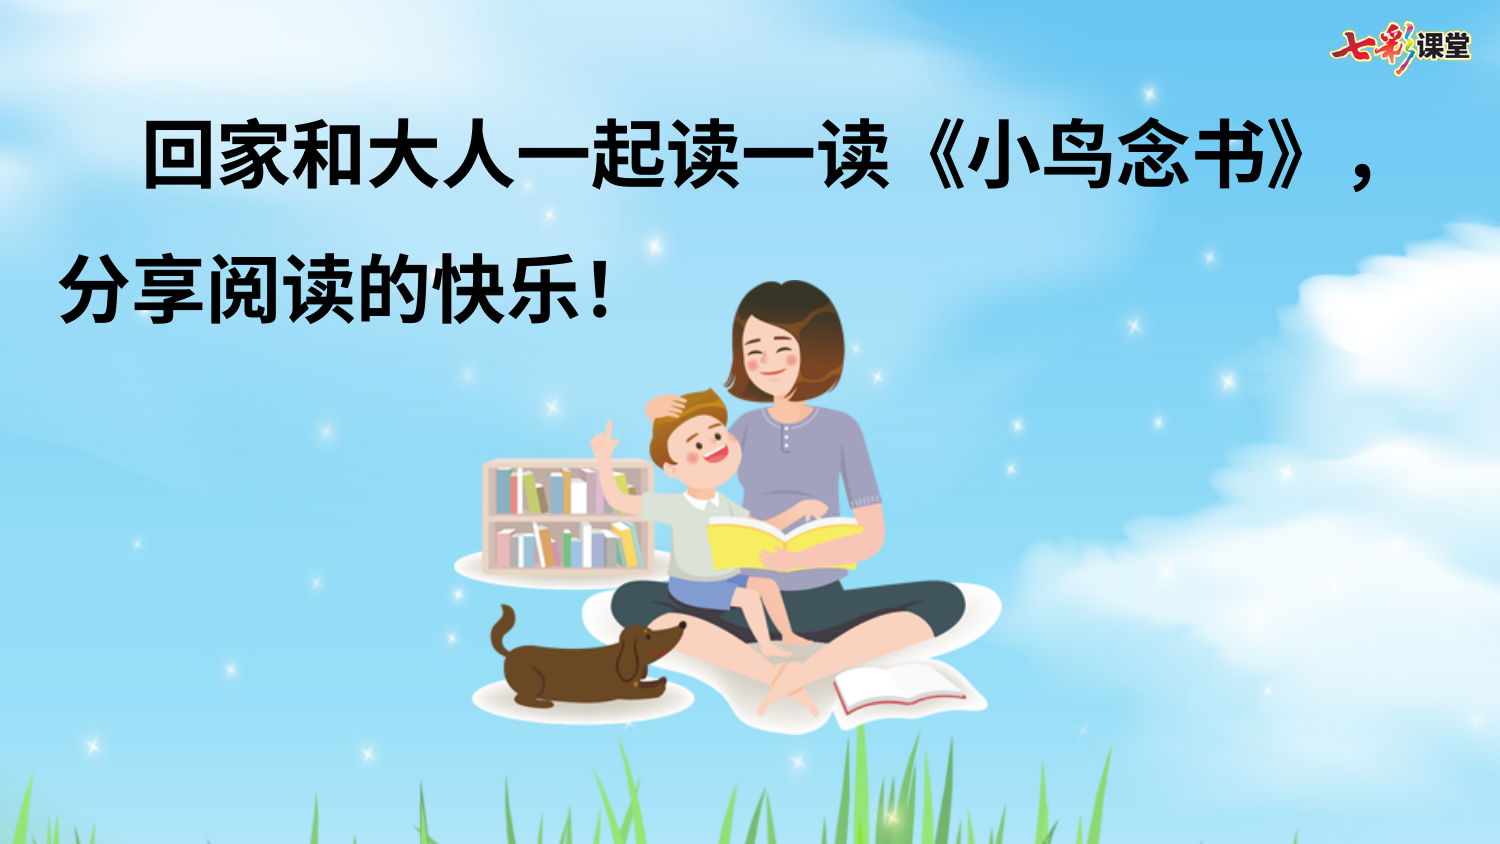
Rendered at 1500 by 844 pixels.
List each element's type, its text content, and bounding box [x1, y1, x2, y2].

text_box 回家和大人一起读一读《小鸟念书》，分享阅读的快乐！ [41, 55, 1436, 341]
picture [0, 0, 1500, 844]
